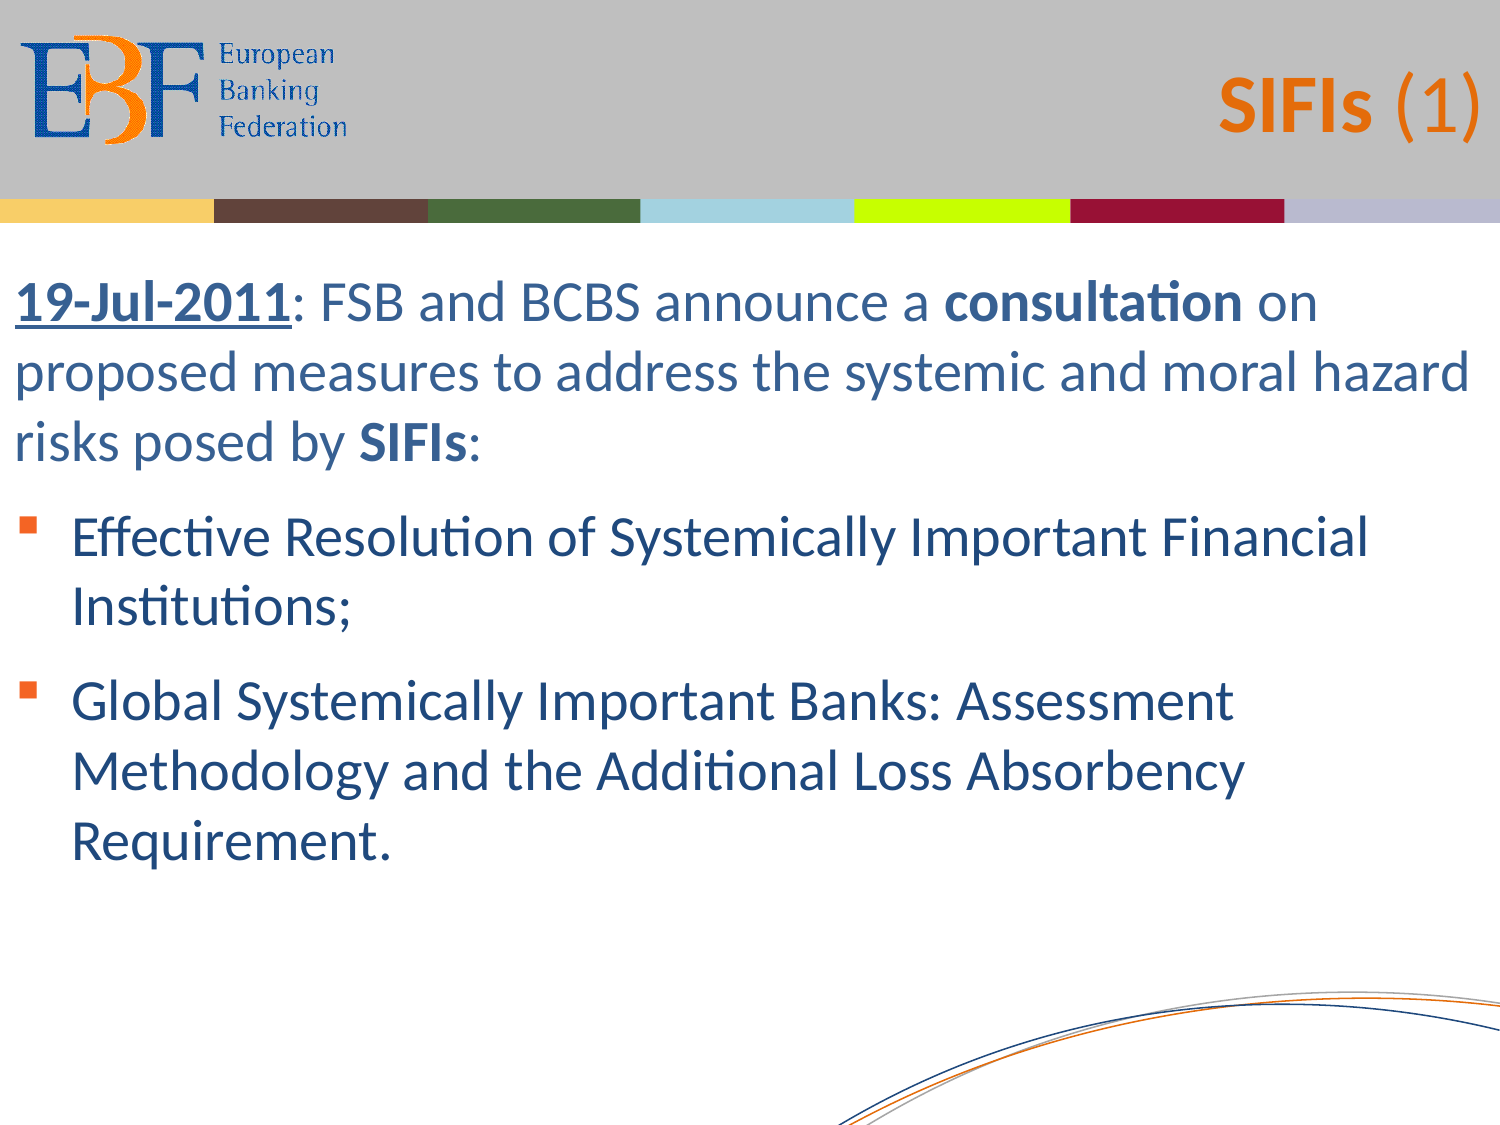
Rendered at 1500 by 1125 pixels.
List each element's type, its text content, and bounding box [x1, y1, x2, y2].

picture [11, 11, 352, 157]
text_box SIFIs (1) [0, 0, 1500, 198]
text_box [0, 198, 1500, 224]
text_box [827, 958, 1500, 1091]
text_box 19-Jul-2011: FSB and BCBS announce a consultation on proposed measures to address the systemic and moral hazard risks posed by SIFIs: Effective Resolution of Systemically Important Financial Institutions; Global Systemically Important Banks: Assessment Methodology and the Additional Loss Absorbency Requirement. [0, 255, 1500, 880]
